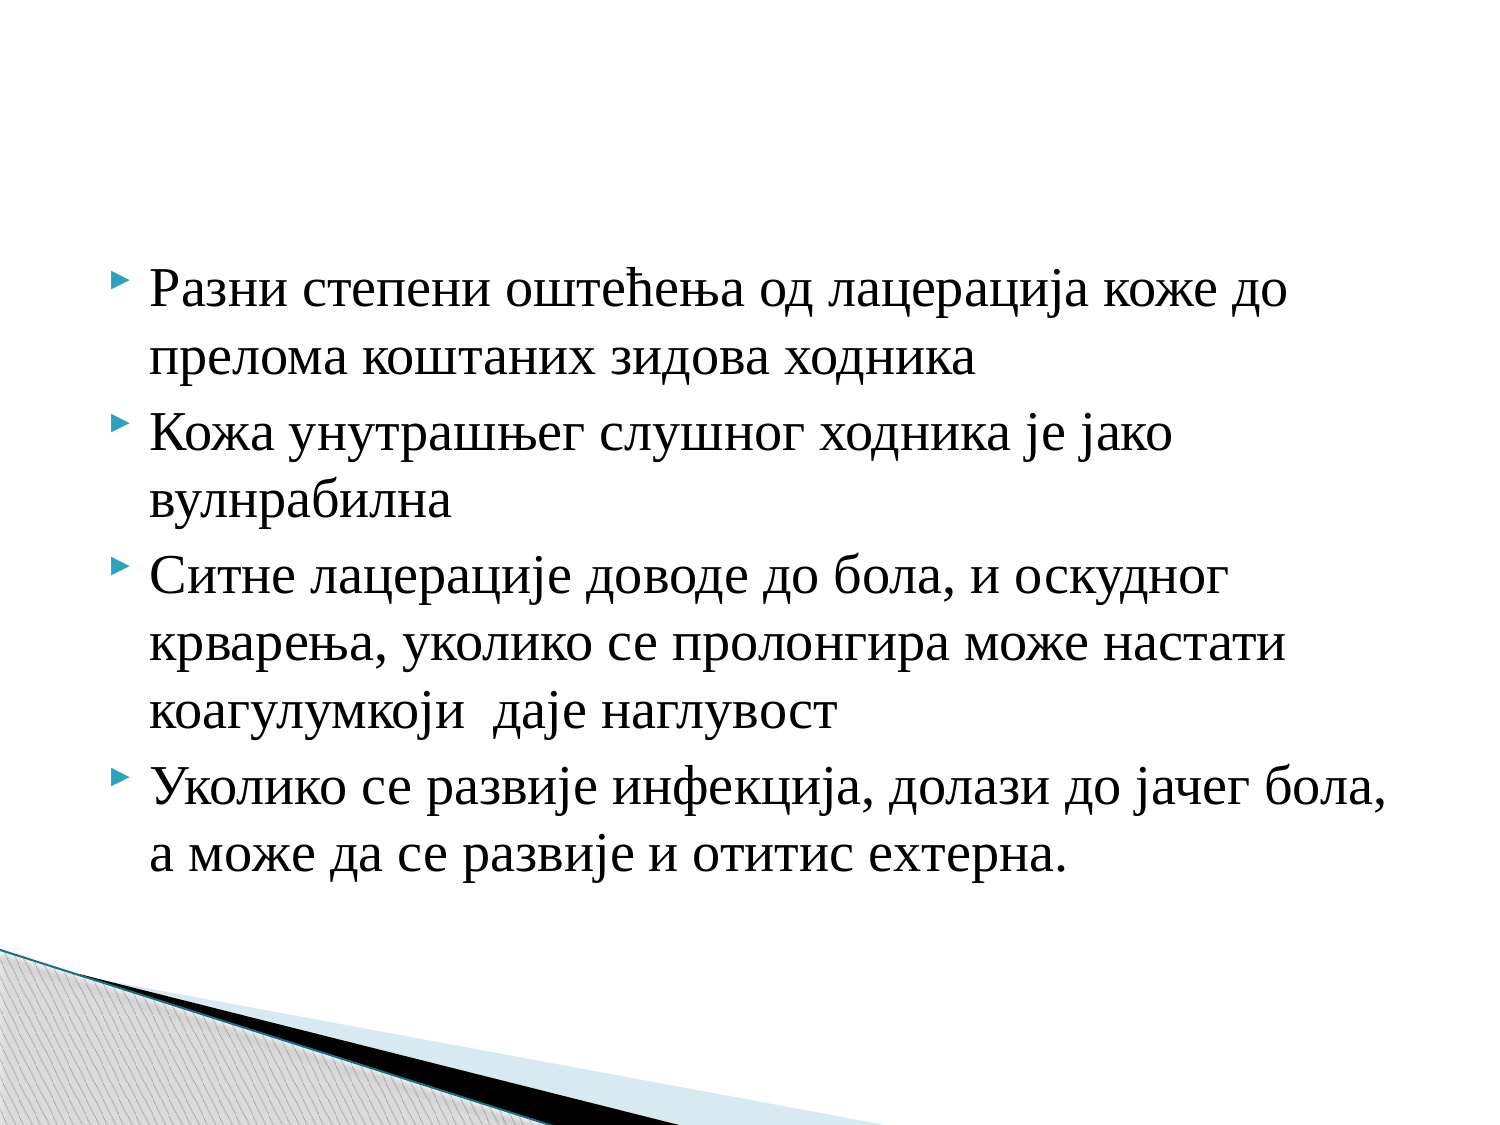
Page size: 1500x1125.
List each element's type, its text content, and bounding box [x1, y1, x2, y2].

list Разни степени оштећења од лацерација коже до прелома коштаних зидова ходника Кожа унутрашњег слушног ходника је јако вулнрабилна Ситне лацерације доводе до бола, и оскудног крварења, уколико се пролонгира може настати коагулумкоји даје наглувост Уколико се развије инфекција, долази до јачег бола, а може да се развије и отитис еxтерна. [74, 242, 1426, 986]
